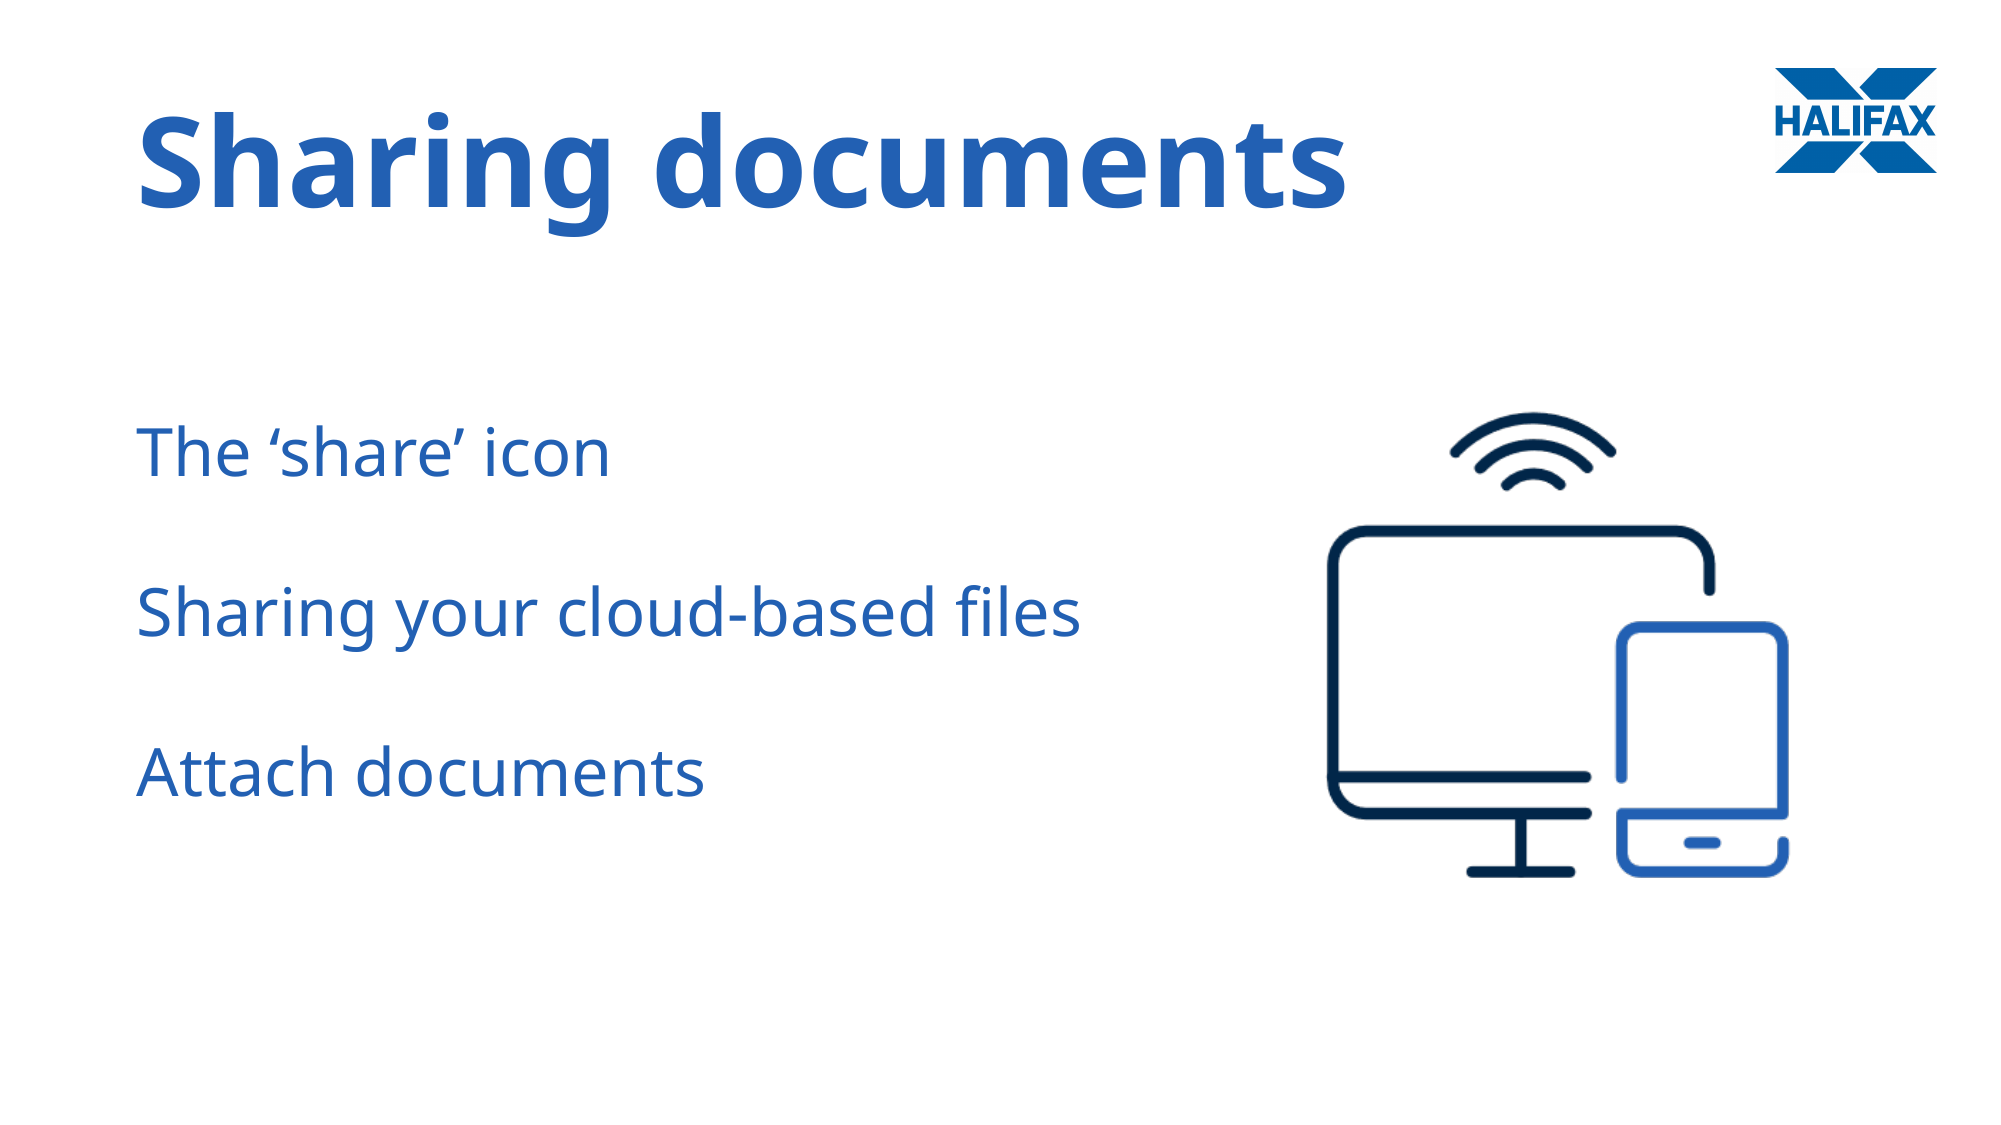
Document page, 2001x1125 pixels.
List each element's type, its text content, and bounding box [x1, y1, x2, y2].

picture [1775, 68, 1937, 173]
list The ‘share’ icon Sharing your cloud-based files Attach documents [121, 328, 1170, 972]
list Sharing documents [121, 75, 1579, 221]
picture [1236, 327, 1879, 972]
